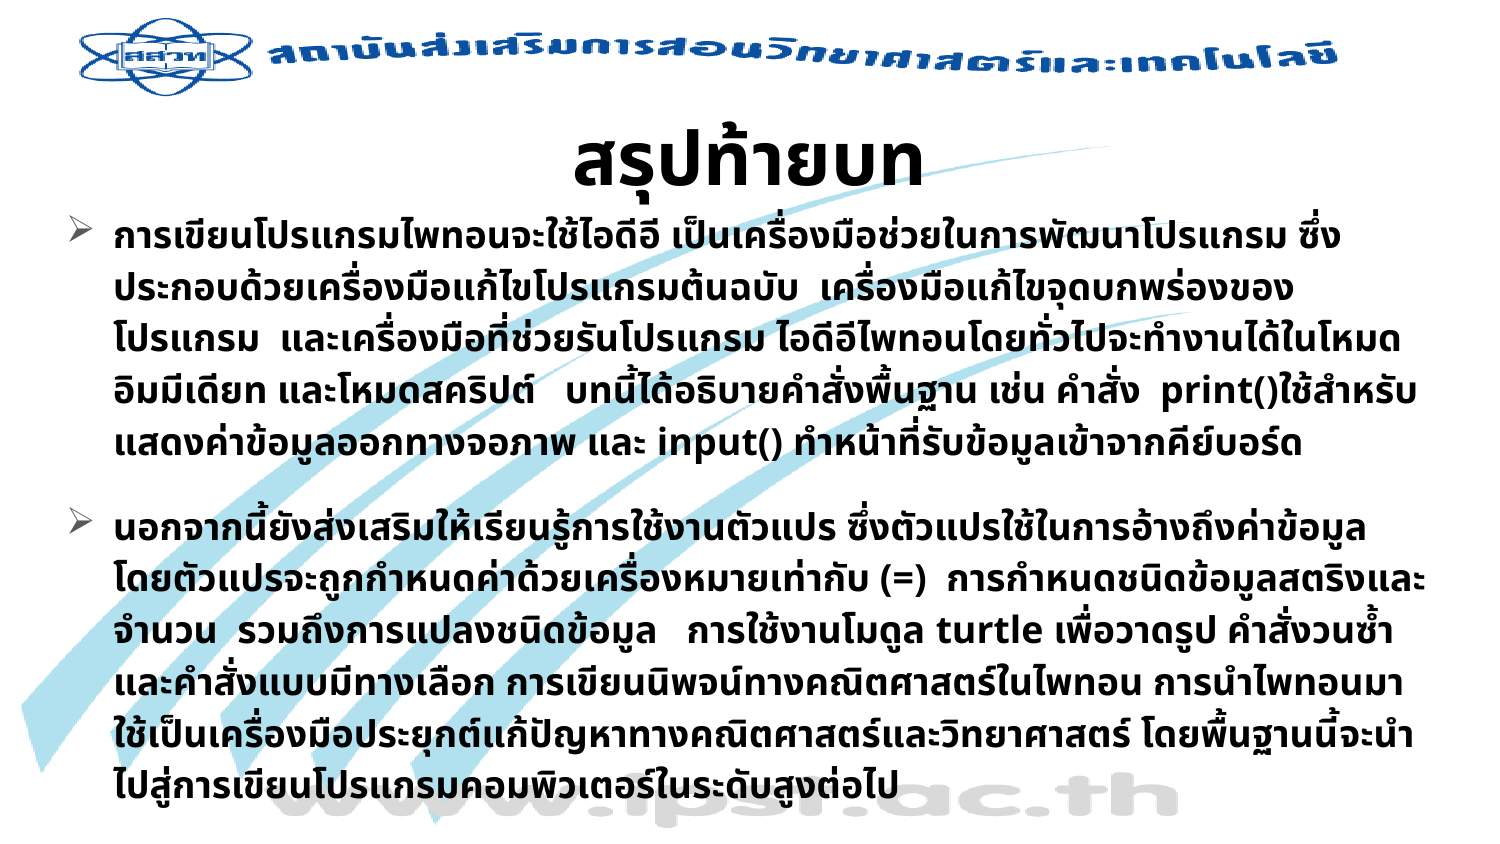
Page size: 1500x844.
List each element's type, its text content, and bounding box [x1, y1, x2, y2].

picture [0, 0, 1500, 844]
list การเขียนโปรแกรมไพทอนจะใช้ไอดีอี เป็นเครื่องมือช่วยในการพัฒนาโปรแกรม ซึ่งประกอบด้วยเครื่องมือแก้ไขโปรแกรมต้นฉบับ เครื่องมือแก้ไขจุดบกพร่องของโปรแกรม และเครื่องมือที่ช่วยรันโปรแกรม ไอดีอีไพทอนโดยทั่วไปจะทำงานได้ในโหมดอิมมีเดียท และโหมดสคริปต์ บทนี้ได้อธิบายคำสั่งพื้นฐาน เช่น คำสั่ง print()ใช้สำหรับแสดงค่าข้อมูลออกทางจอภาพ และ input() ทำหน้าที่รับข้อมูลเข้าจากคีย์บอร์ด นอกจากนี้ยังส่งเสริมให้เรียนรู้การใช้งานตัวแปร ซึ่งตัวแปรใช้ในการอ้างถึงค่าข้อมูล โดยตัวแปรจะถูกกำหนดค่าด้วยเครื่องหมายเท่ากับ (=) การกำหนดชนิดข้อมูลสตริงและจำนวน รวมถึงการแปลงชนิดข้อมูล การใช้งานโมดูล turtle เพื่อวาดรูป คำสั่งวนซ้ำ และคำสั่งแบบมีทางเลือก การเขียนนิพจน์ทางคณิตศาสตร์ในไพทอน การนำไพทอนมาใช้เป็นเครื่องมือประยุกต์แก้ปัญหาทางคณิตศาสตร์และวิทยาศาสตร์ โดยพื้นฐานนี้จะนำไปสู่การเขียนโปรแกรมคอมพิวเตอร์ในระดับสูงต่อไป [51, 189, 1449, 750]
title สรุปท้ายบท [51, 95, 1449, 189]
